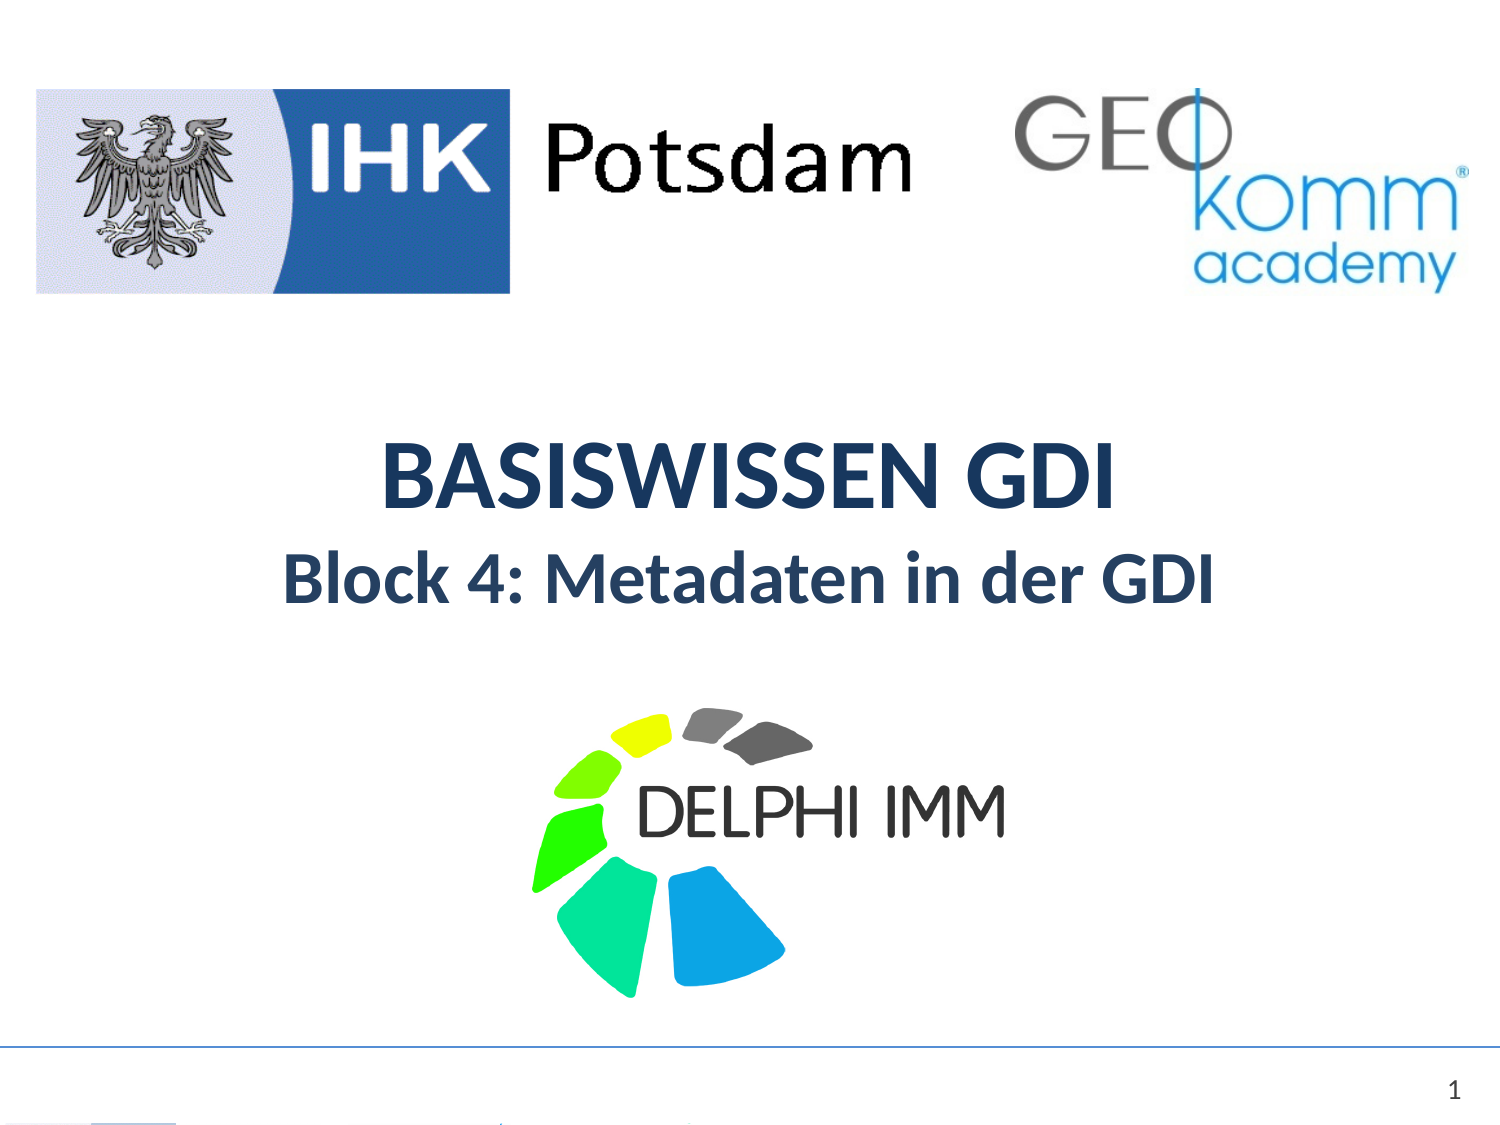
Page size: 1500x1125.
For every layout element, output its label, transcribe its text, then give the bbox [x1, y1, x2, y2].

title BASISWISSEN GDI Block 4: Metadaten in der GDI [29, 365, 1471, 662]
slide_number 1 [1358, 1062, 1477, 1111]
picture [1015, 88, 1469, 296]
picture [531, 708, 1004, 999]
picture [35, 88, 914, 296]
